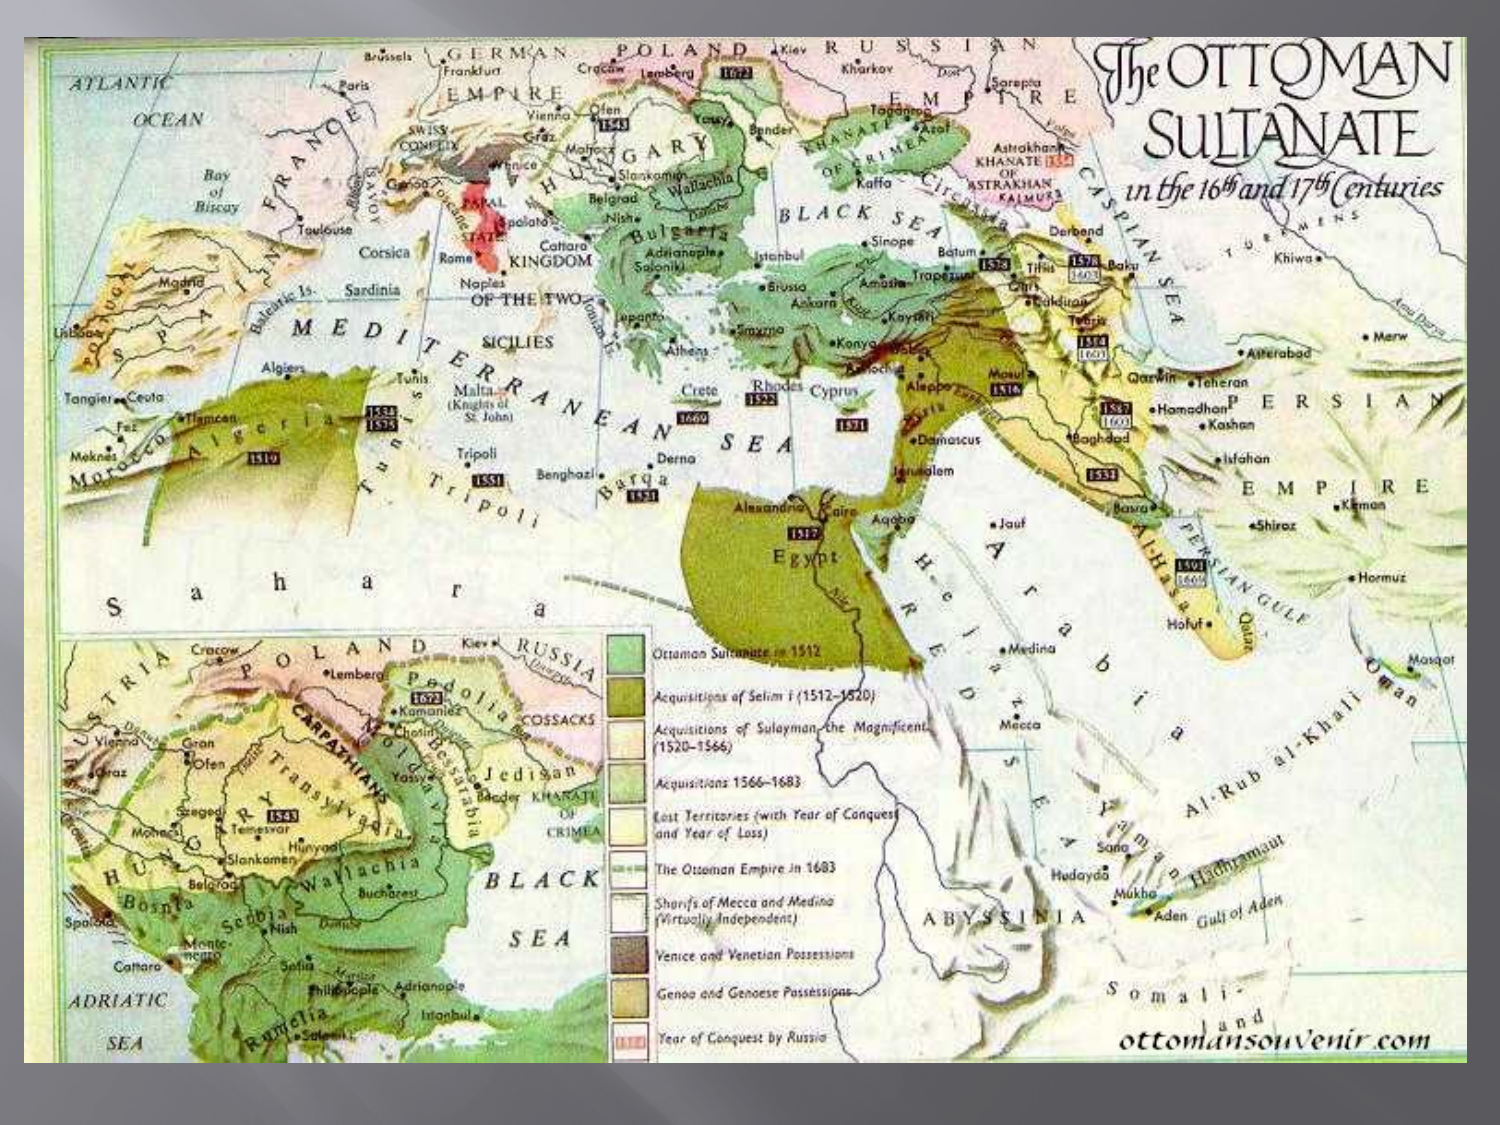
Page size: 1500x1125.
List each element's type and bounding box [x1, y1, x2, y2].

picture [24, 37, 1468, 1063]
